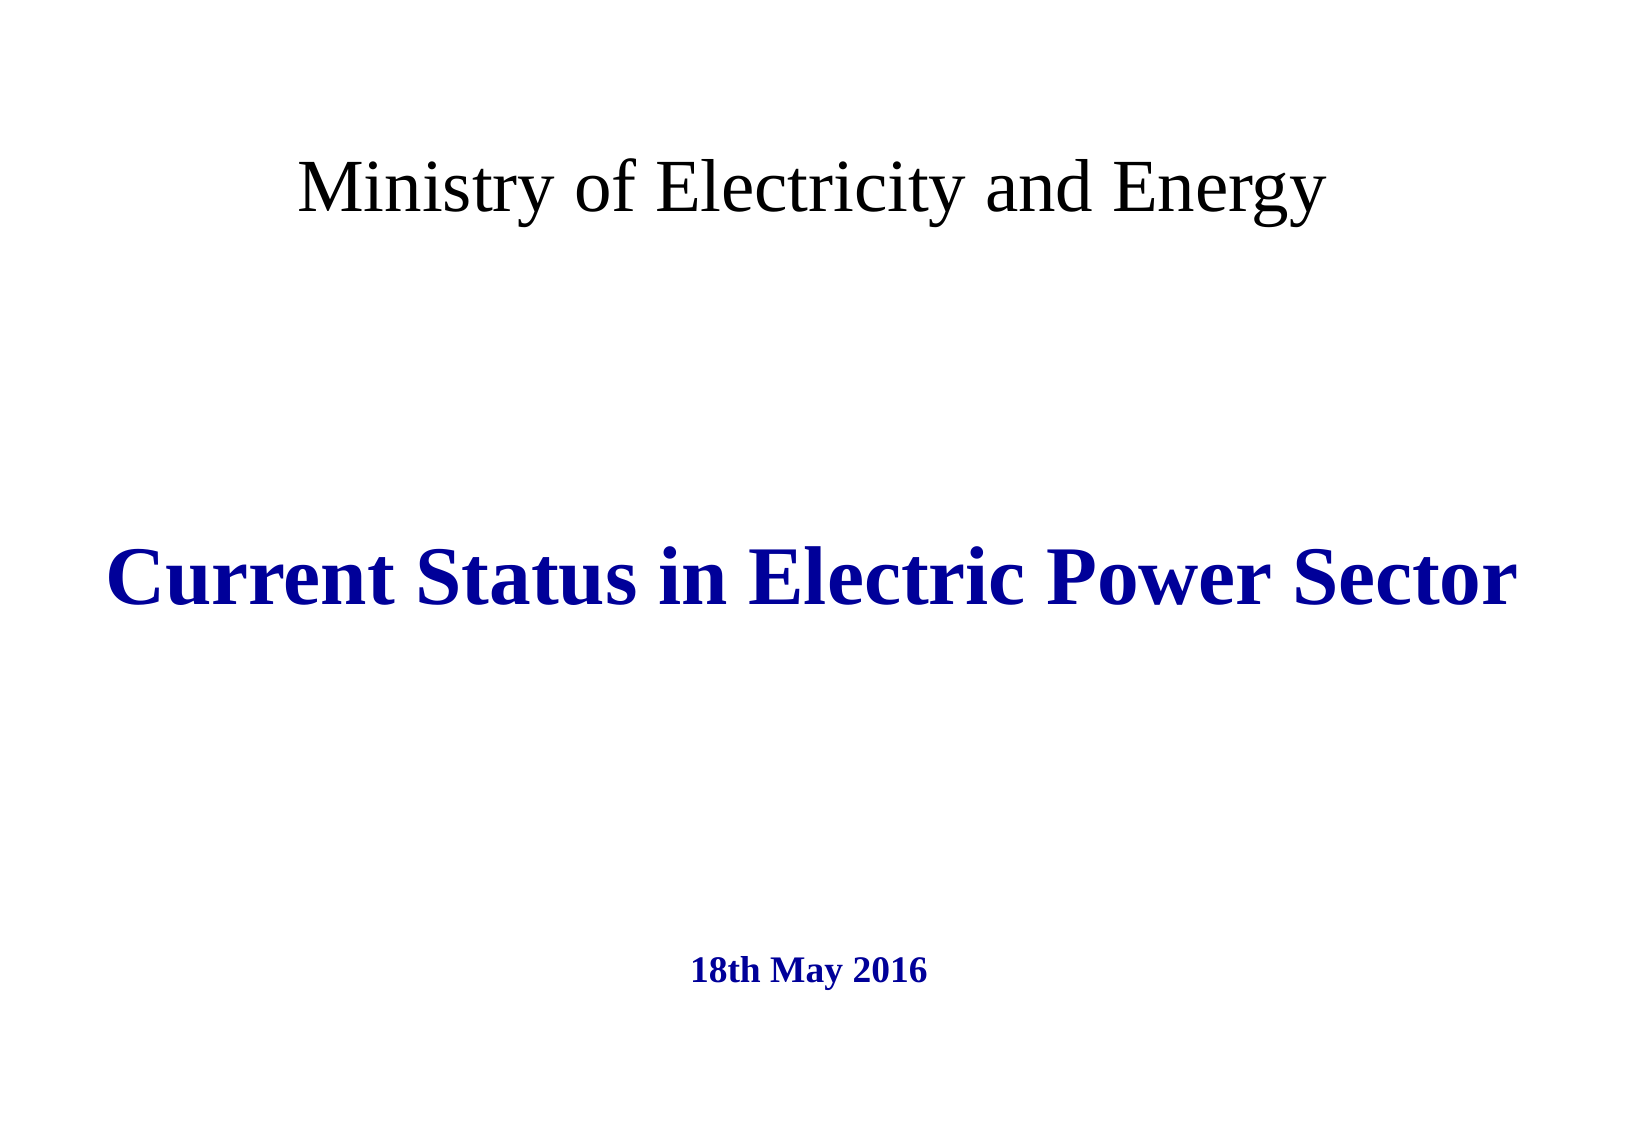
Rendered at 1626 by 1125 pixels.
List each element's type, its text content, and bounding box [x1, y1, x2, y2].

list Current Status in Electric Power Sector [81, 200, 1544, 943]
text_box 18th May 2016 [675, 937, 943, 998]
title Ministry of Electricity and Energy [81, 87, 1544, 200]
